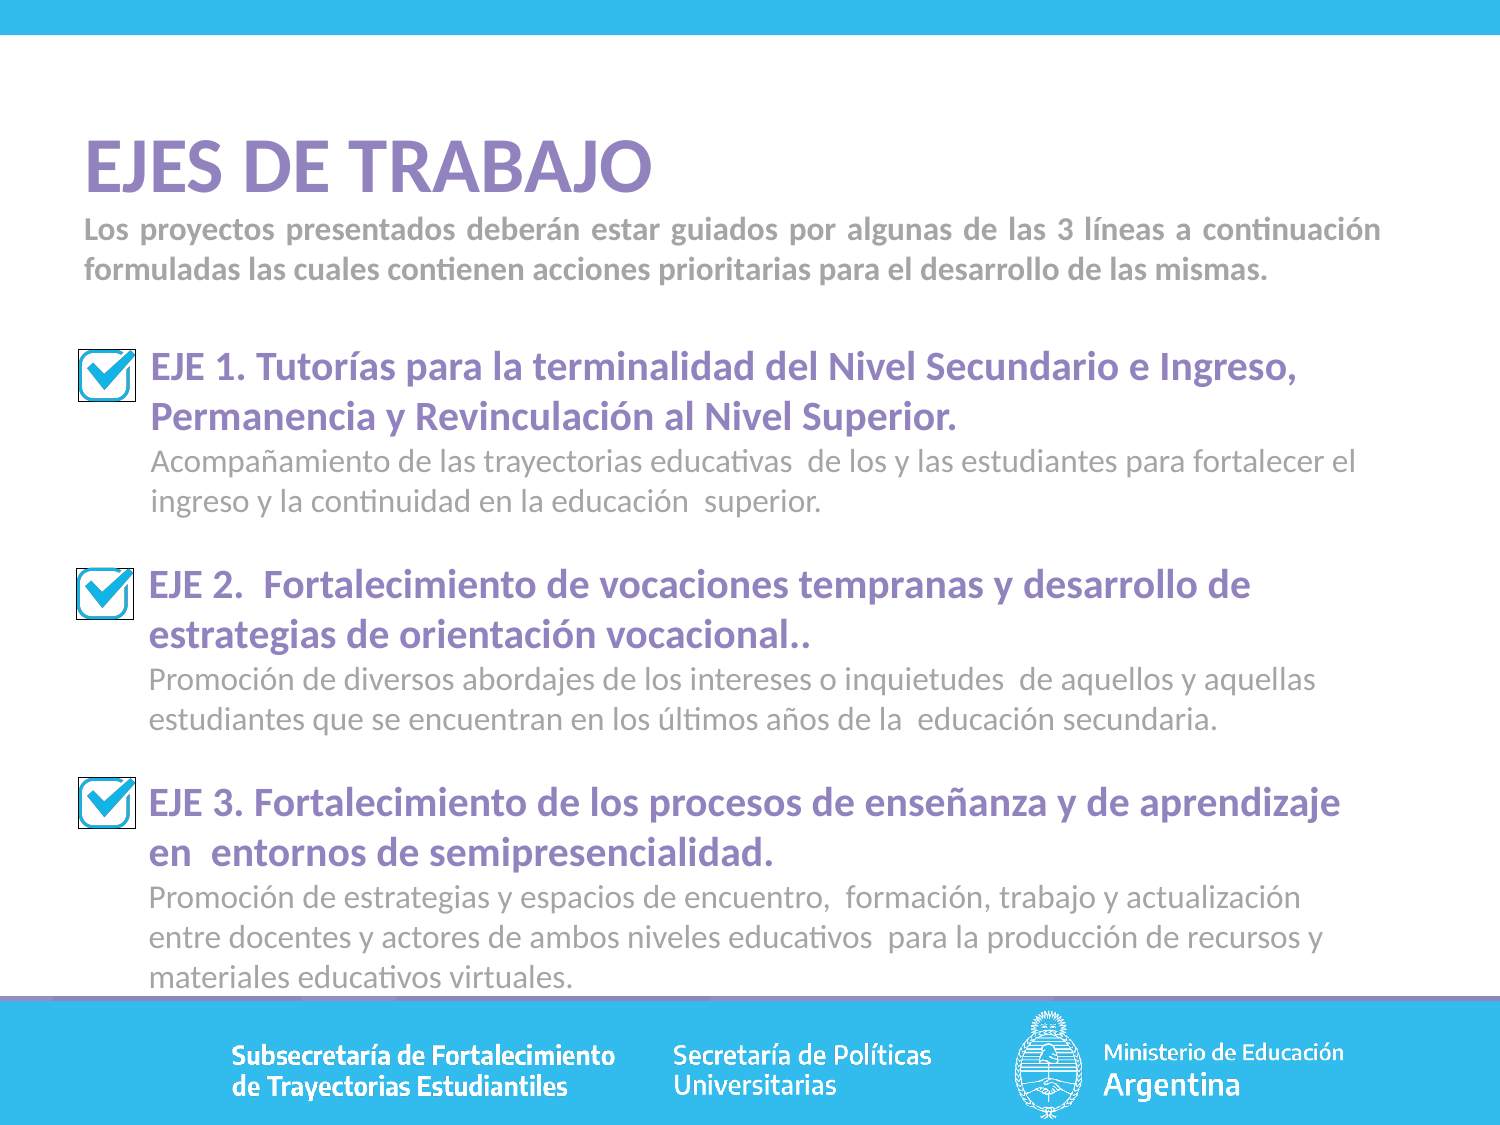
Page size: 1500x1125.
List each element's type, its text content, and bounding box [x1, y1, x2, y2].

text_box EJES DE TRABAJO [69, 105, 1399, 199]
picture [0, 995, 1500, 1001]
text_box EJE 2. Fortalecimiento de vocaciones tempranas y desarrollo de estrategias de orientación vocacional.. Promoción de diversos abordajes de los intereses o inquietudes de aquellos y aquellas estudiantes que se encuentran en los últimos años de la educación secundaria. [133, 549, 1420, 745]
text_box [78, 349, 137, 402]
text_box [0, 1001, 1500, 1125]
text_box [0, 0, 1500, 36]
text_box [76, 567, 135, 620]
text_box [78, 777, 137, 829]
text_box EJE 3. Fortalecimiento de los procesos de enseñanza y de aprendizaje en entornos de semipresencialidad. Promoción de estrategias y espacios de encuentro, formación, trabajo y actualización entre docentes y actores de ambos niveles educativos para la producción de recursos y materiales educativos virtuales. [133, 767, 1397, 994]
text_box Los proyectos presentados deberán estar guiados por algunas de las 3 líneas a continuación formuladas las cuales contienen acciones prioritarias para el desarrollo de las mismas. [69, 199, 1399, 295]
text_box EJE 1. Tutorías para la terminalidad del Nivel Secundario e Ingreso, Permanencia y Revinculación al Nivel Superior. Acompañamiento de las trayectorias educativas de los y las estudiantes para fortalecer el ingreso y la continuidad en la educación superior. [135, 331, 1422, 527]
